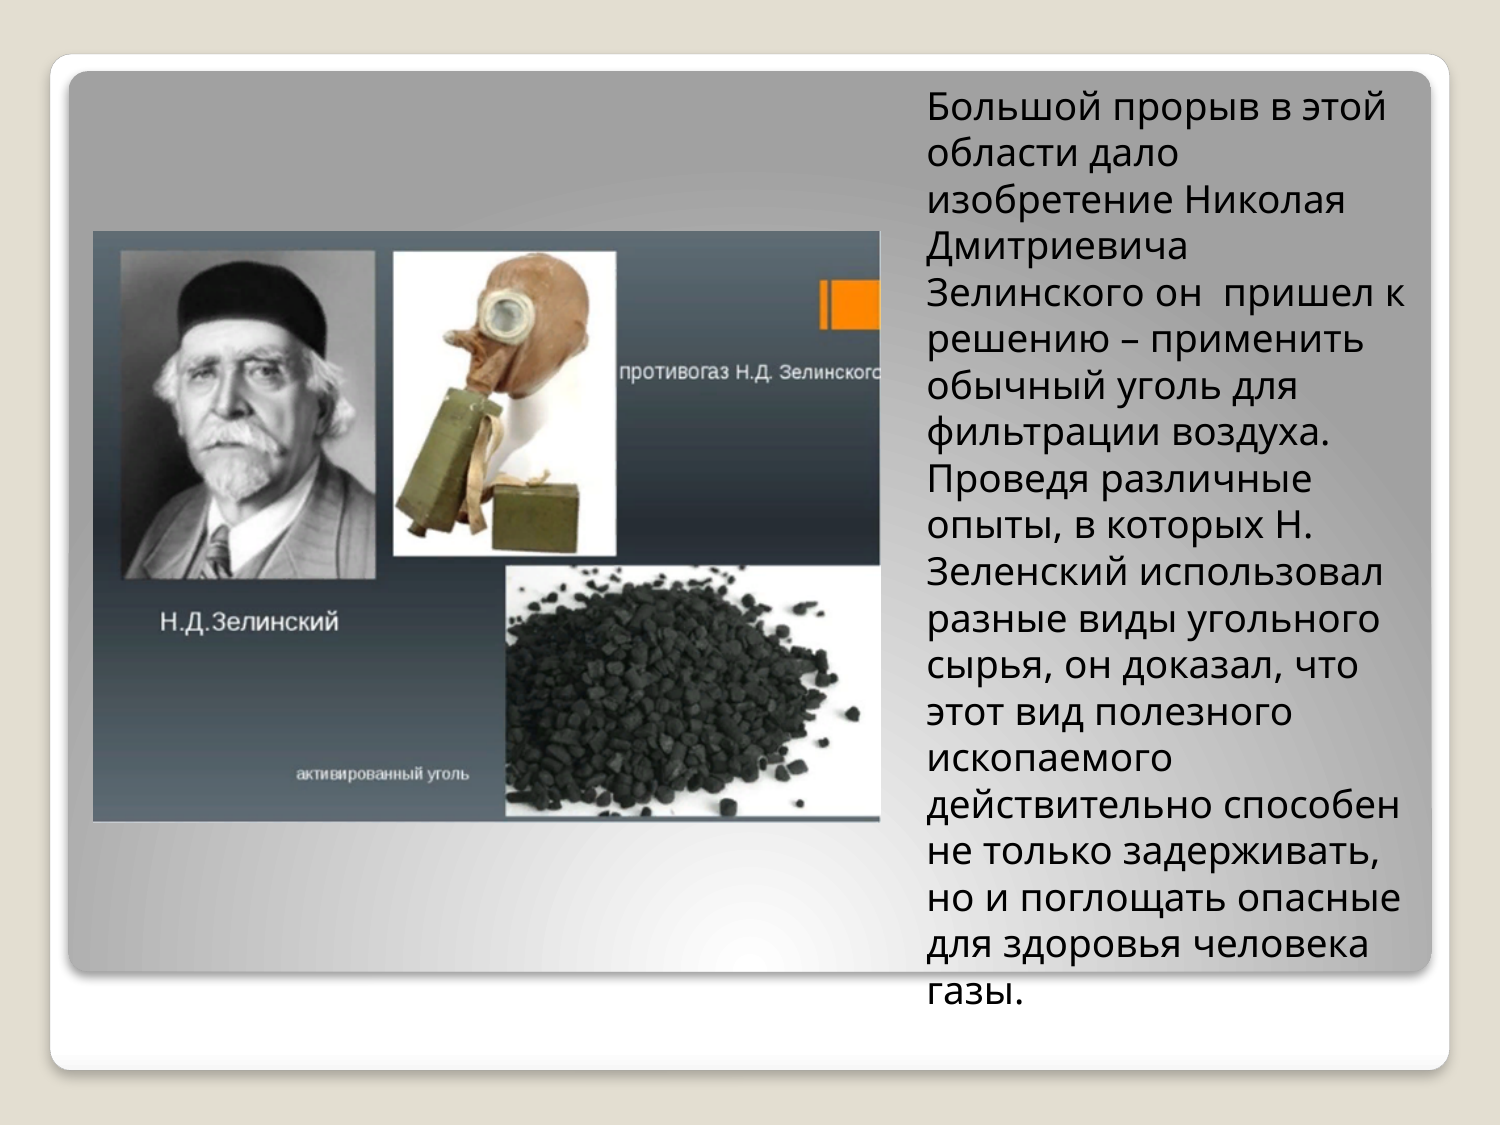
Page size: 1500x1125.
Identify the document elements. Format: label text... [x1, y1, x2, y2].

list Большой прорыв в этой области дало изобретение Николая Дмитриевича Зелинского он пришел к решению – применить обычный уголь для фильтрации воздуха. Проведя различные опыты, в которых Н. Зеленский использовал разные виды угольного сырья, он доказал, что этот вид полезного ископаемого действительно способен не только задерживать, но и поглощать опасные для здоровья человека газы. [908, 66, 1424, 1035]
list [93, 231, 882, 823]
